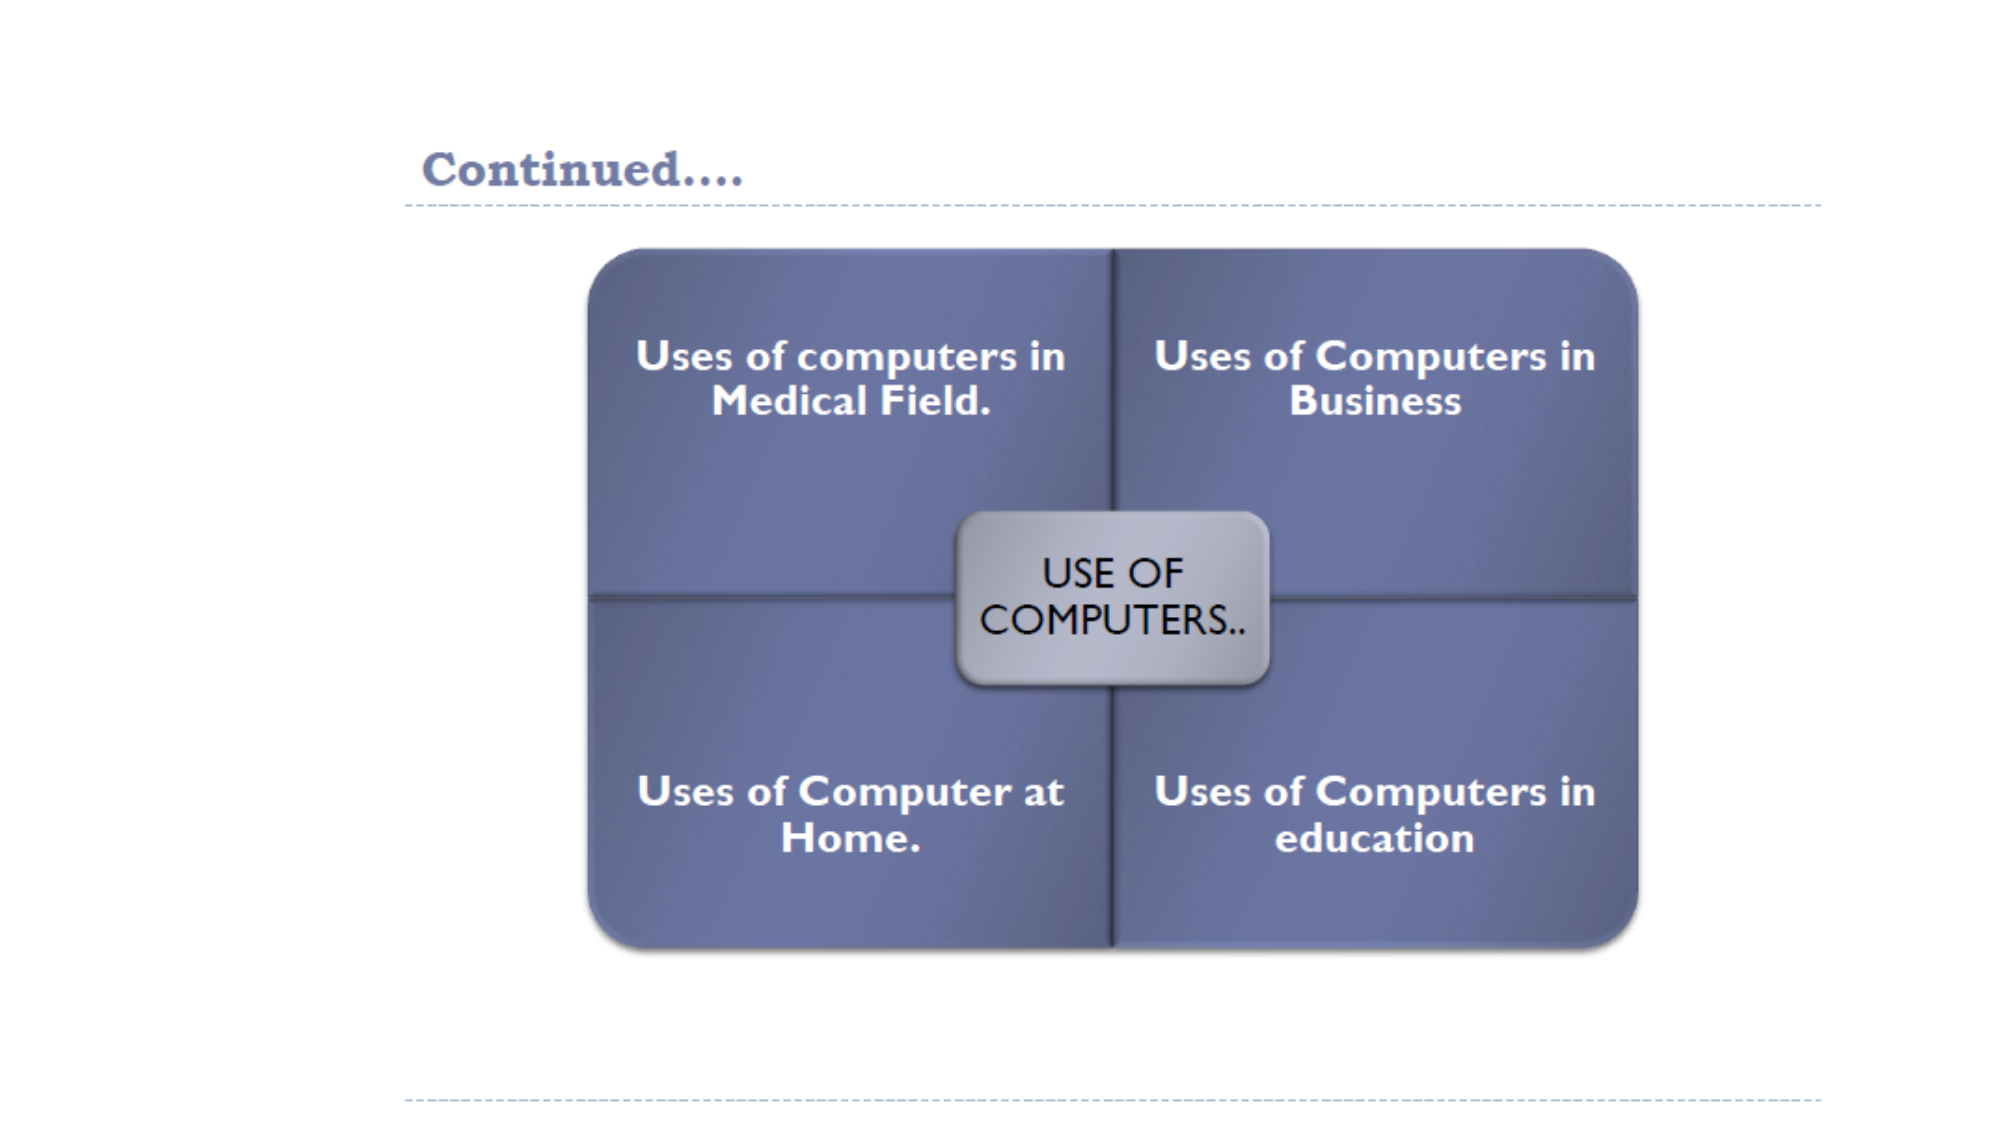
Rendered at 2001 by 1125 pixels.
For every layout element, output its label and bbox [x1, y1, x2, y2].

picture [372, 43, 1826, 1109]
